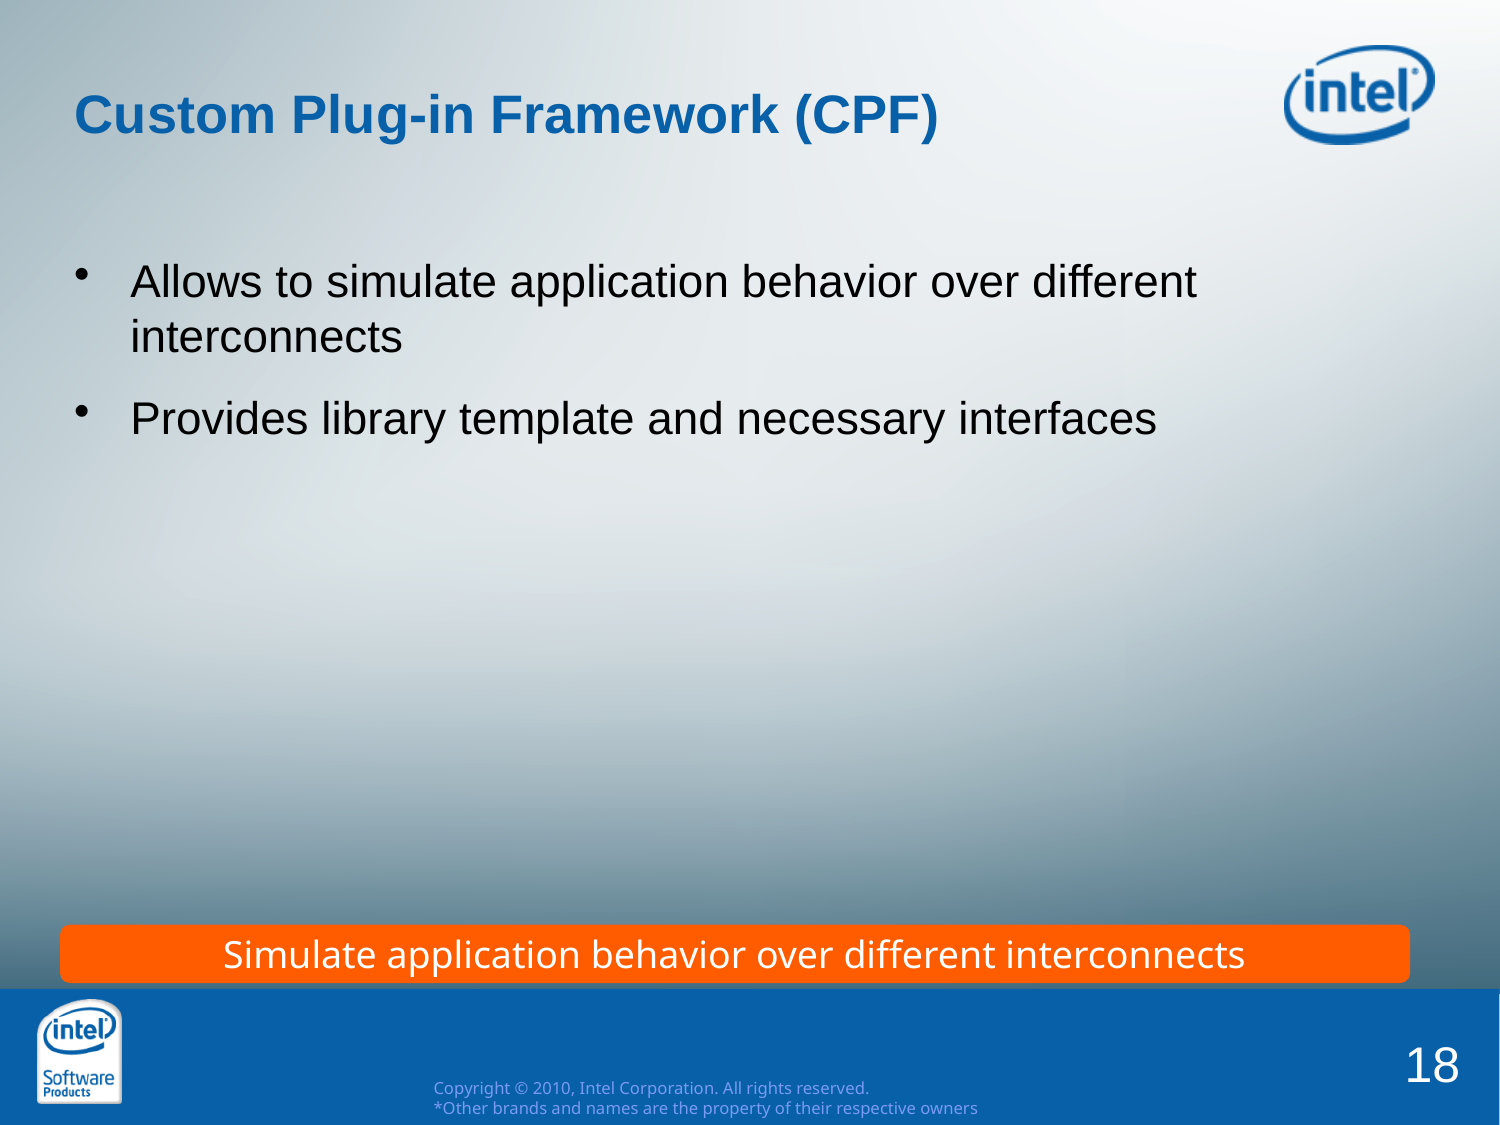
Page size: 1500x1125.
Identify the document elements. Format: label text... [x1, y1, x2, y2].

title Custom Plug-in Framework (CPF) [74, 78, 1225, 176]
text_box Simulate application behavior over different interconnects [60, 924, 1411, 984]
picture [0, 0, 1500, 988]
list Allows to simulate application behavior over different interconnects Provides library template and necessary interfaces [73, 251, 1448, 470]
picture [37, 999, 122, 1104]
text_box [56, 486, 1408, 929]
